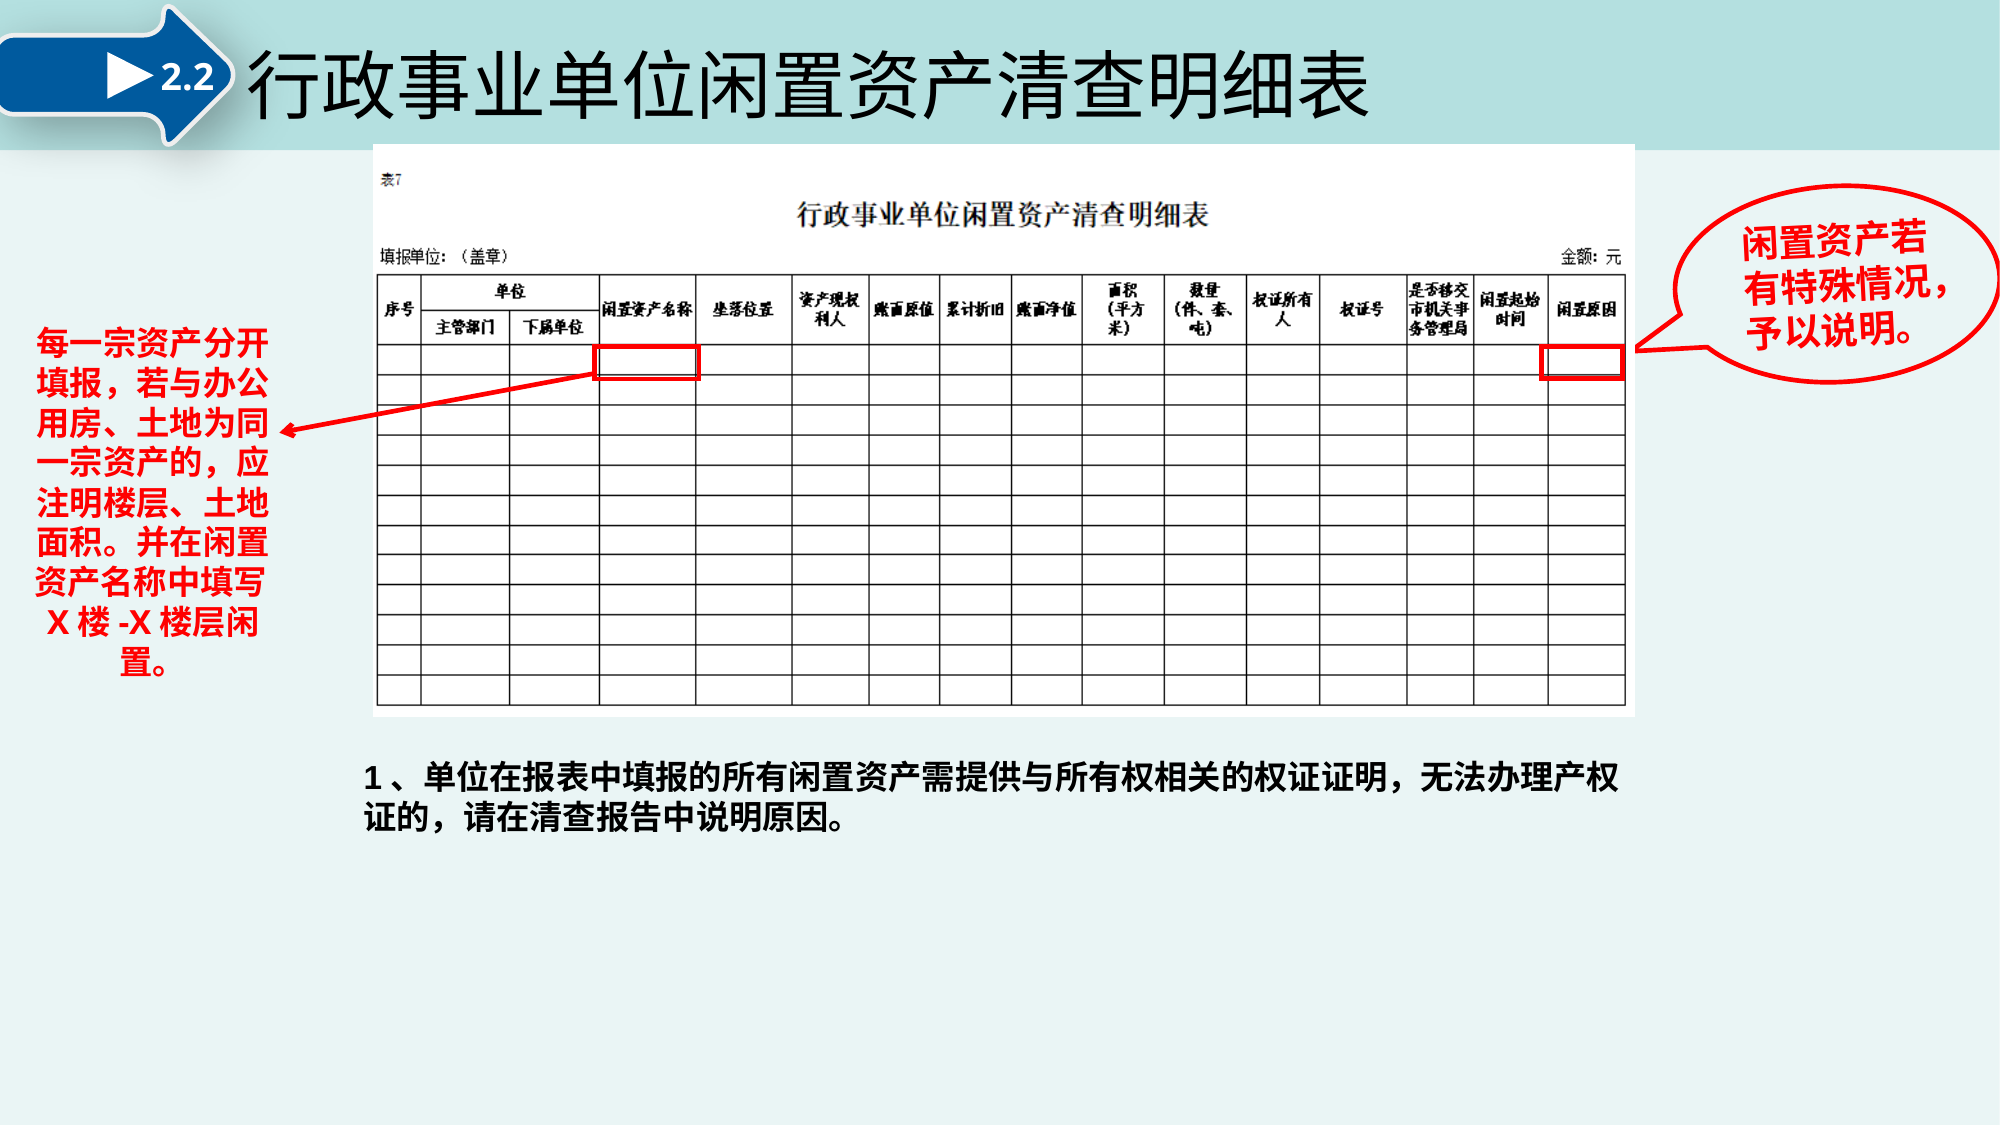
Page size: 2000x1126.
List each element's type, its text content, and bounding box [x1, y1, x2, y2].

text_box 闲置资产若有特殊情况，予以说明。 [1635, 184, 2000, 384]
text_box 每一宗资产分开填报，若与办公用房、土地为同一宗资产的，应注明楼层、土地面积。并在闲置资产名称中填写X楼-X楼层闲置。 [19, 314, 287, 729]
text_box [0, 0, 2000, 151]
text_box 行政事业单位闲置资产清查明细表 [300, 31, 1955, 136]
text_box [279, 373, 594, 433]
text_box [0, 6, 300, 145]
picture [373, 144, 1635, 717]
text_box 1、单位在报表中填报的所有闲置资产需提供与所有权相关的权证证明，无法办理产权证的，请在清查报告中说明原因。 [348, 748, 1657, 844]
